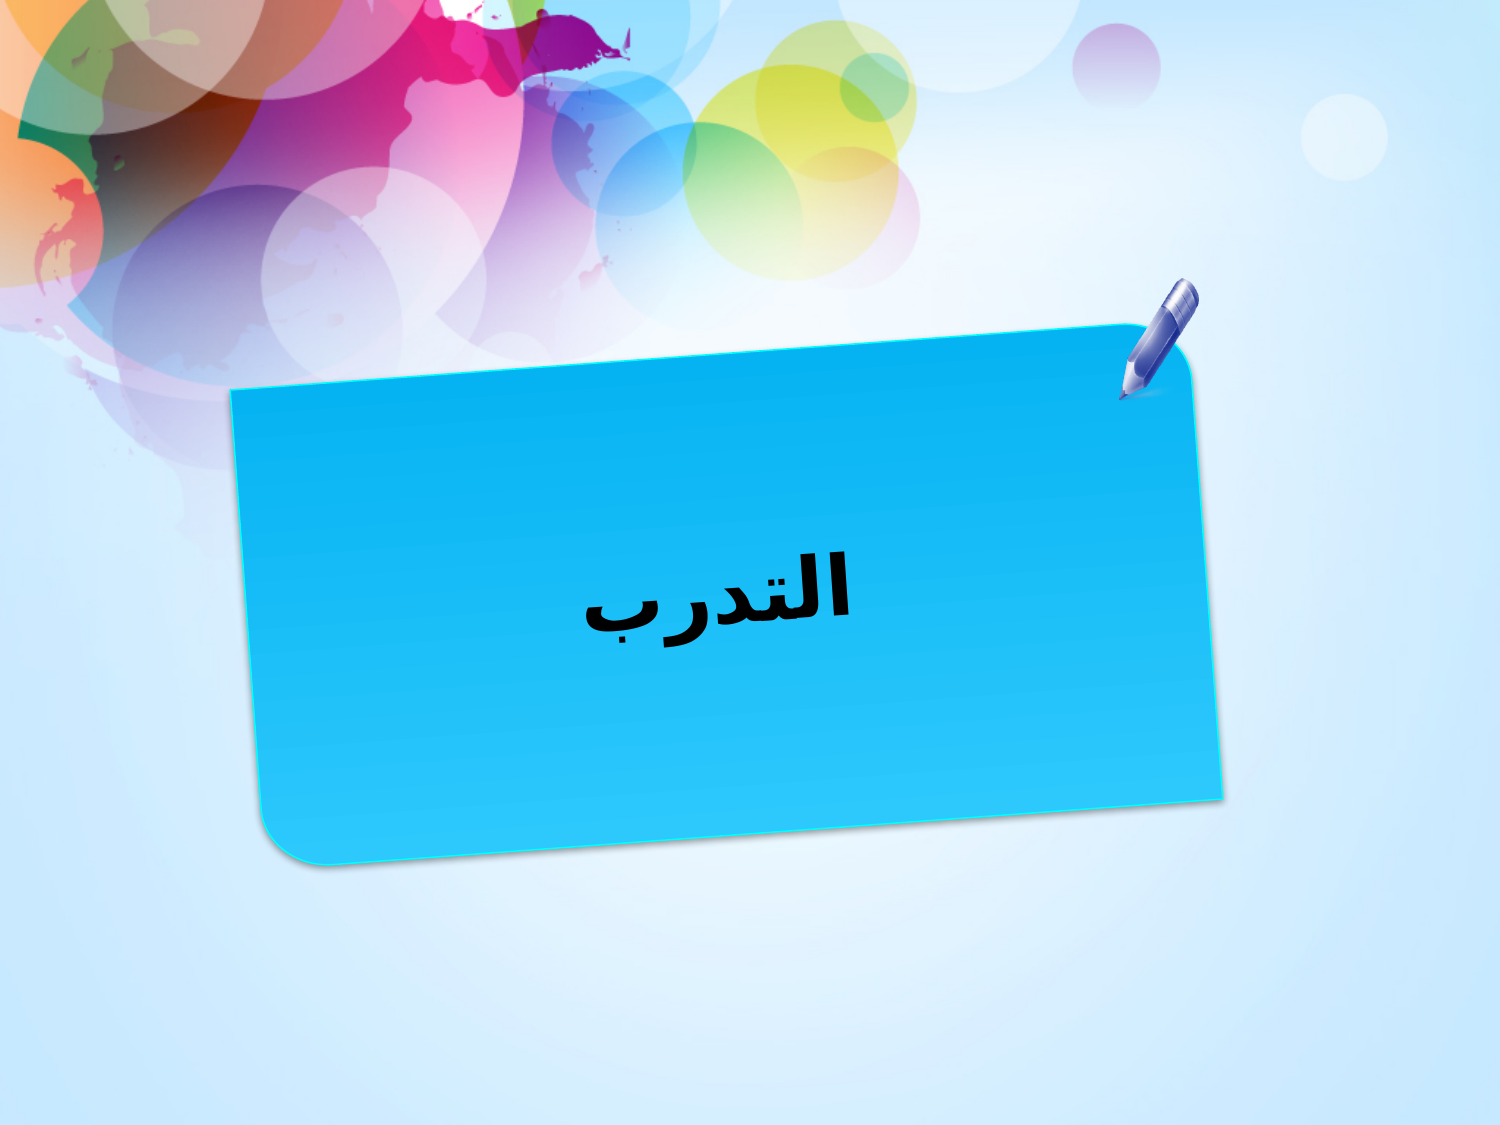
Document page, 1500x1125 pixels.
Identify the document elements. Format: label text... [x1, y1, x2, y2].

text_box [229, 324, 1224, 866]
picture [0, 0, 1500, 1125]
list التدرب [312, 397, 1122, 788]
